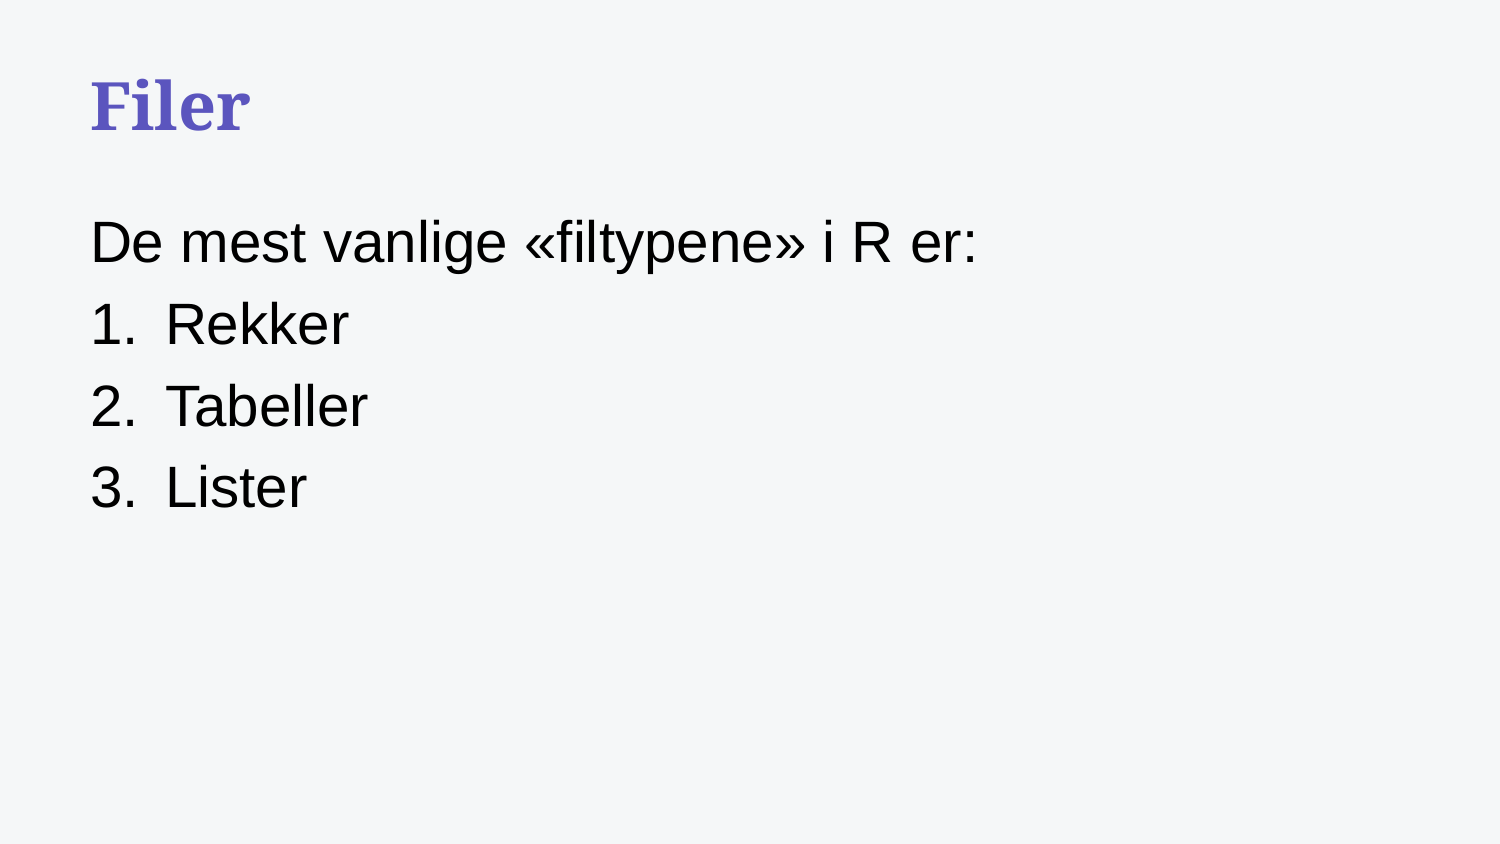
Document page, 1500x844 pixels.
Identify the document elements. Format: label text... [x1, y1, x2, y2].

title Filer [75, 33, 1425, 175]
list De mest vanlige «filtypene» i R er: Rekker Tabeller Lister [75, 196, 1425, 754]
